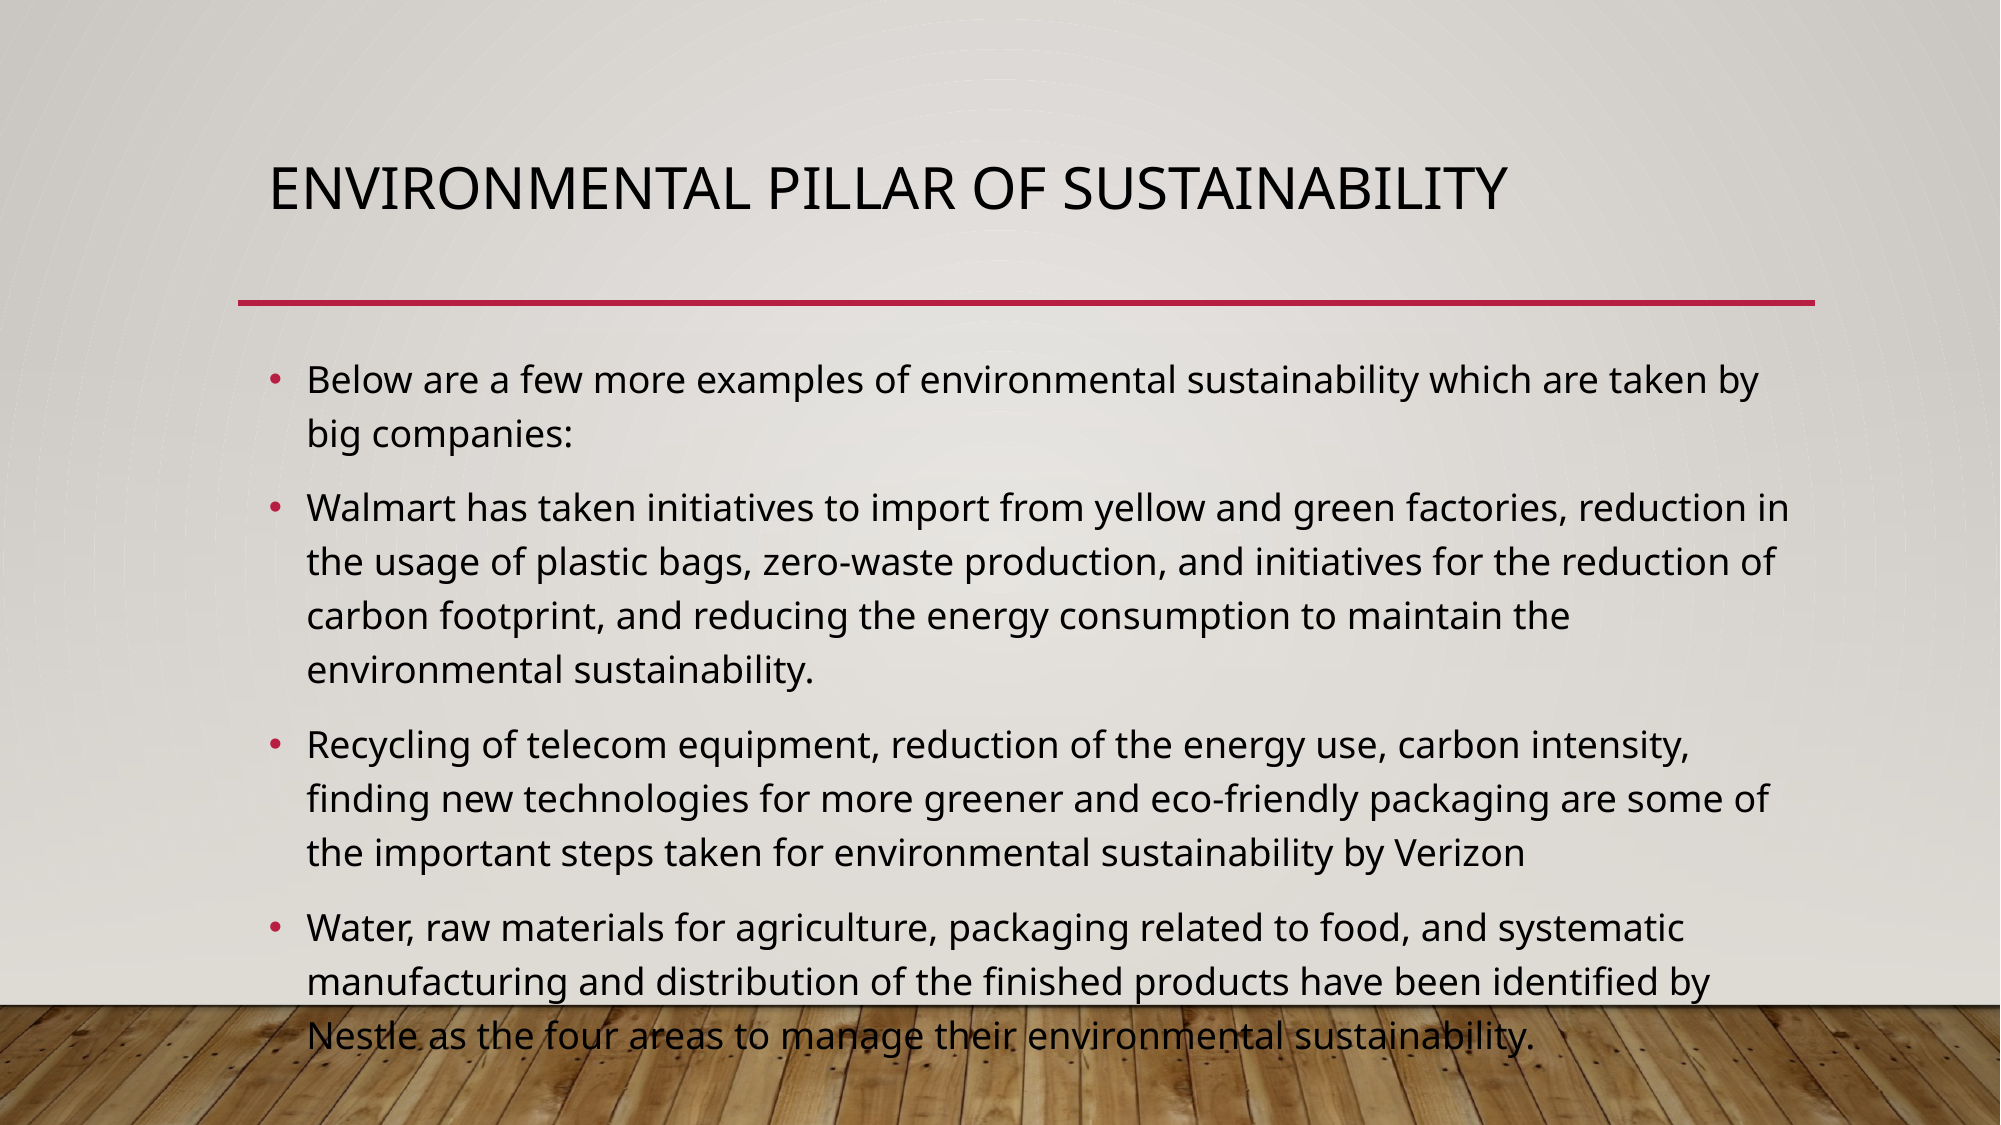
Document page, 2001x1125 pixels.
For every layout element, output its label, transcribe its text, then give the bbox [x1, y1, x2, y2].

title Environmental pillar of Sustainability [253, 151, 1829, 324]
picture [0, 1005, 2000, 1125]
list Below are a few more examples of environmental sustainability which are taken by big companies: Walmart has taken initiatives to import from yellow and green factories, reduction in the usage of plastic bags, zero-waste production, and initiatives for the reduction of carbon footprint, and reducing the energy consumption to maintain the environmental sustainability. Recycling of telecom equipment, reduction of the energy use, carbon intensity, finding new technologies for more greener and eco-friendly packaging are some of the important steps taken for environmental sustainability by Verizon Water, raw materials for agriculture, packaging related to food, and systematic manufacturing and distribution of the finished products have been identified by Nestle as the four areas to manage their environmental sustainability. [253, 339, 1829, 906]
